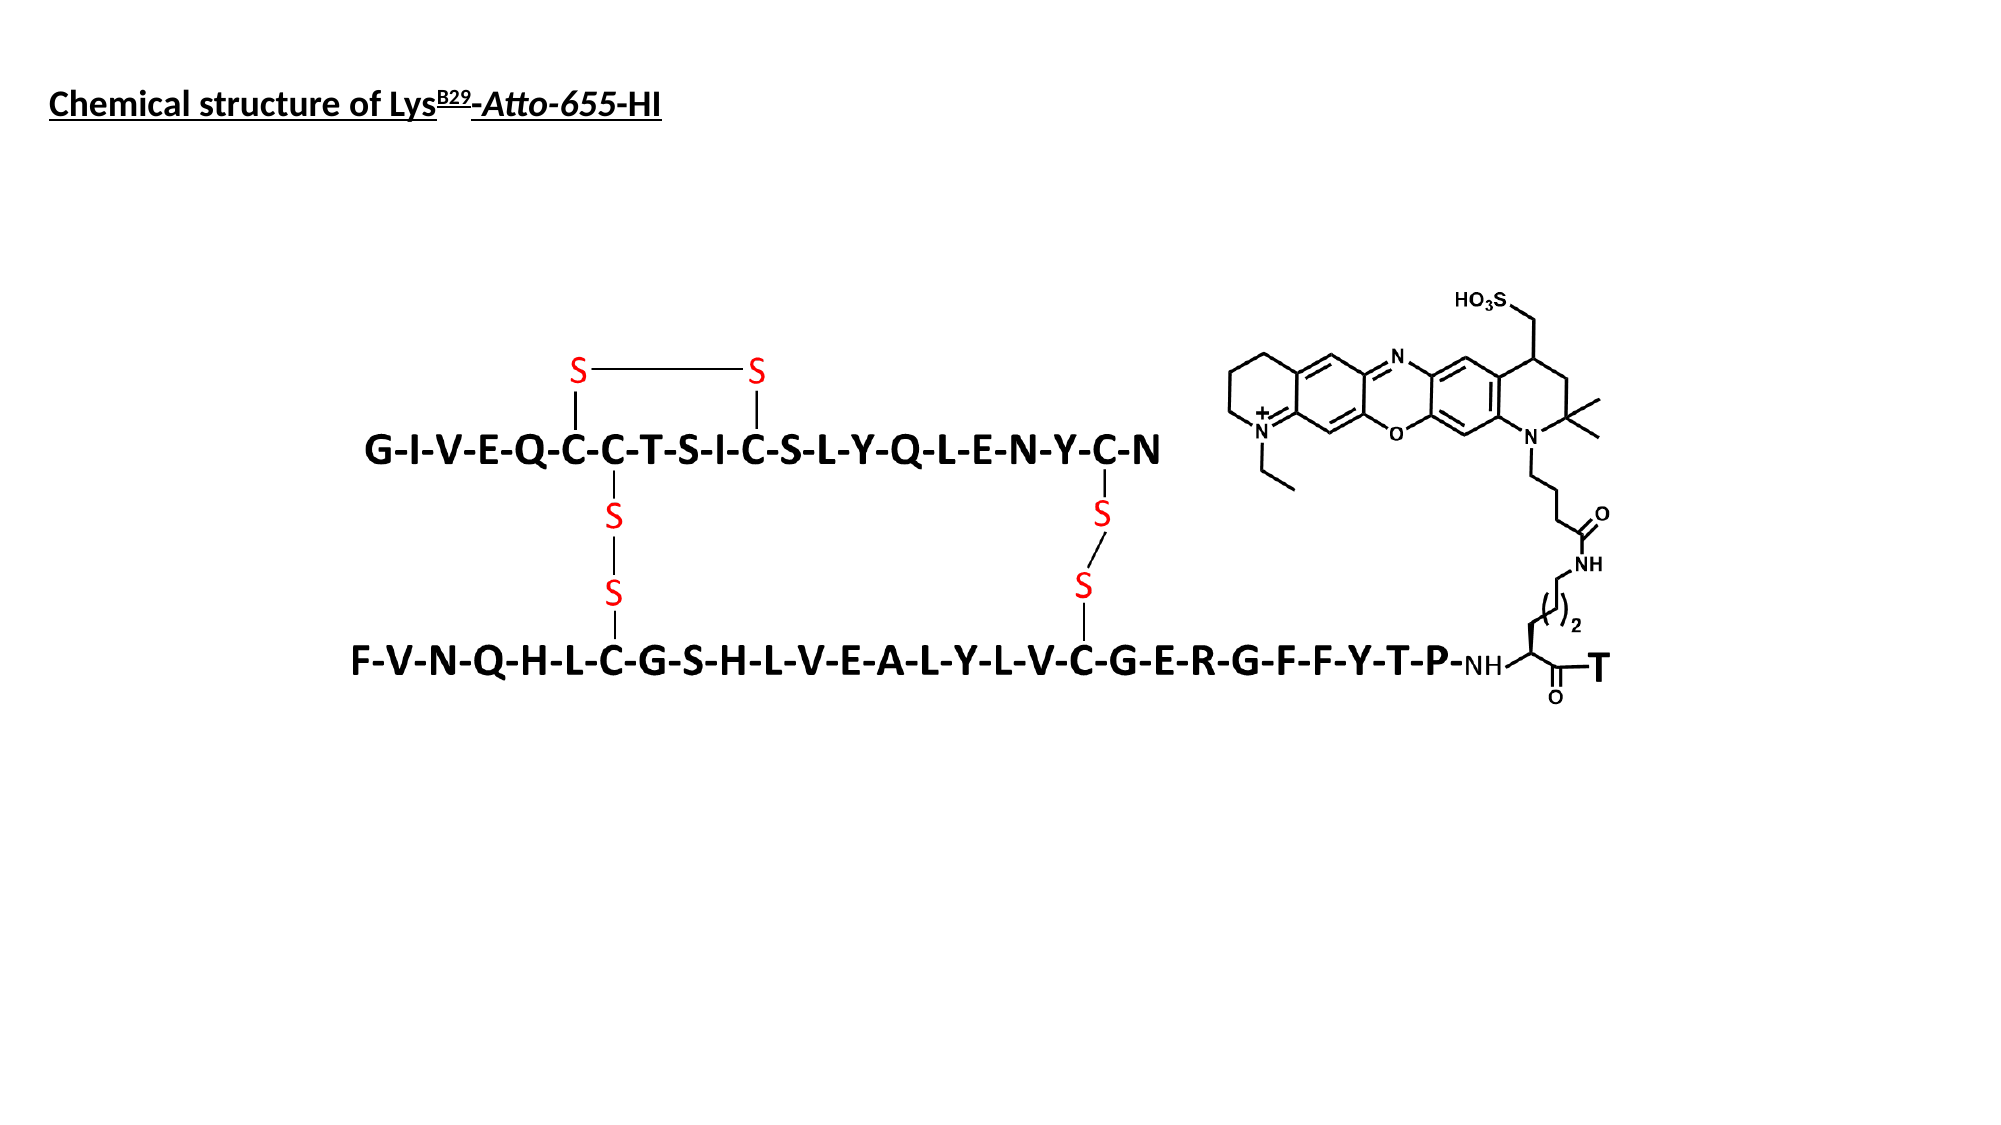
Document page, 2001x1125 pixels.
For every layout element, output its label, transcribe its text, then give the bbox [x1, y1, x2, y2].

picture [320, 286, 1639, 723]
text_box Chemical structure of LysB29-Atto-655-HI [34, 71, 677, 131]
